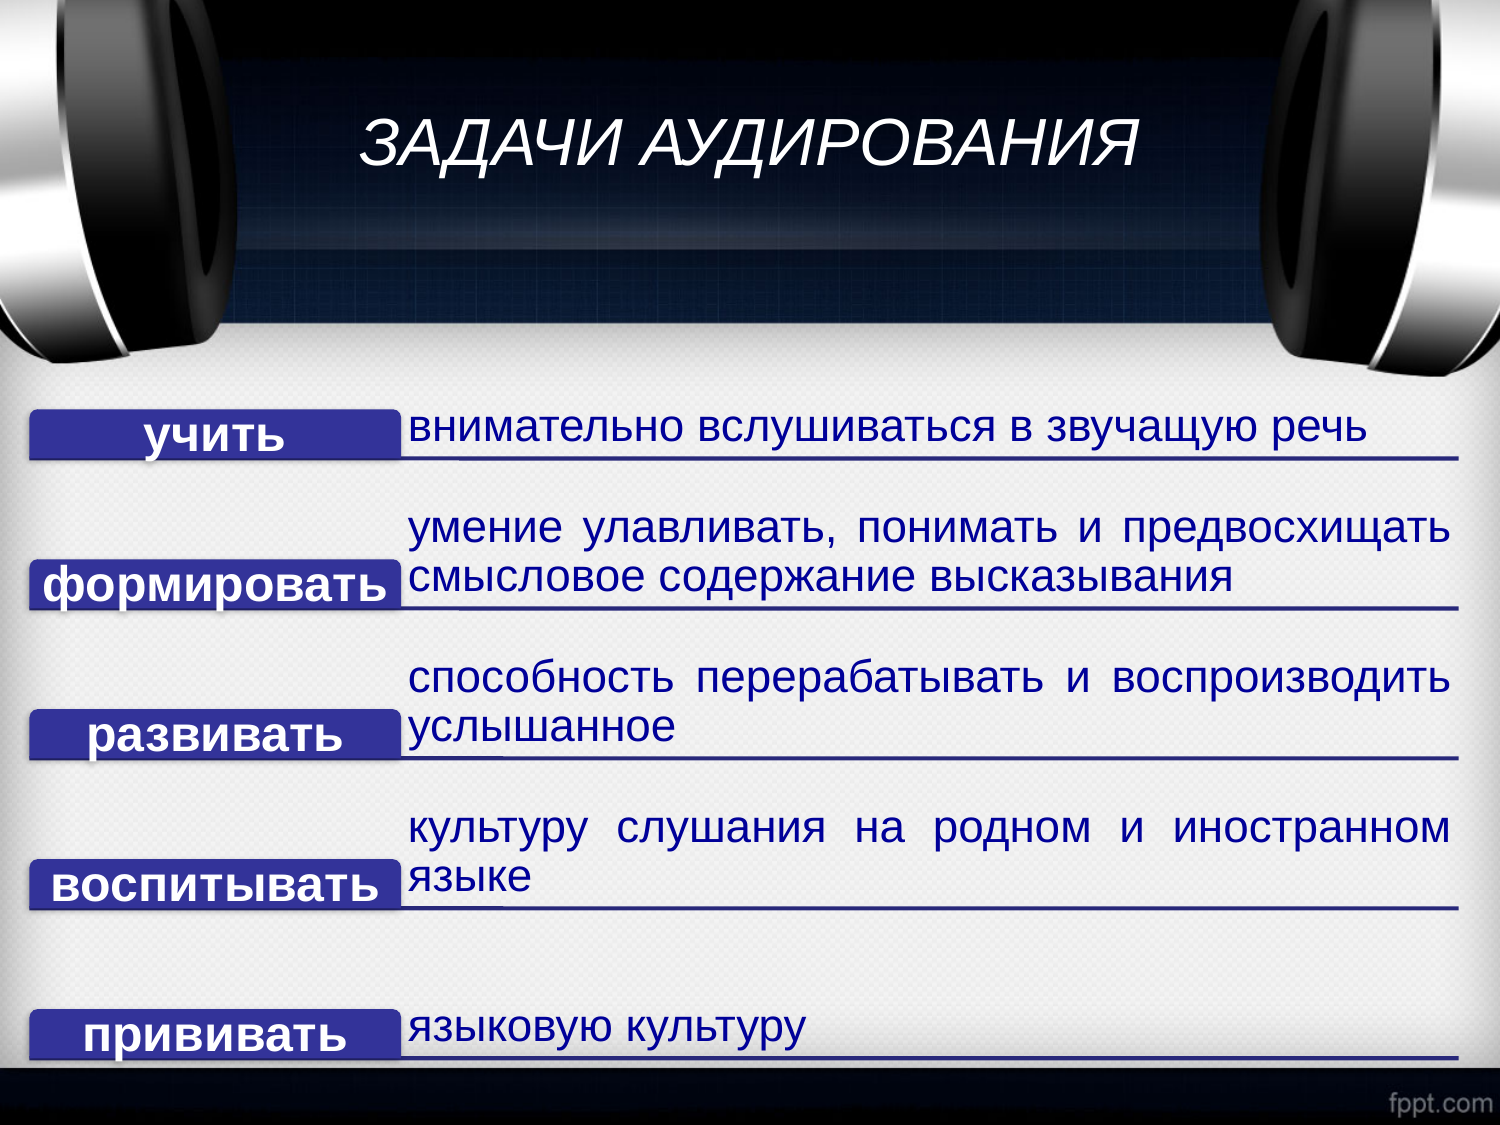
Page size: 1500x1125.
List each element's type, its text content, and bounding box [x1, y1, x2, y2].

title ЗАДАЧИ АУДИРОВАНИЯ [75, 45, 1425, 233]
picture [0, 0, 1500, 1125]
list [29, 408, 1459, 1059]
